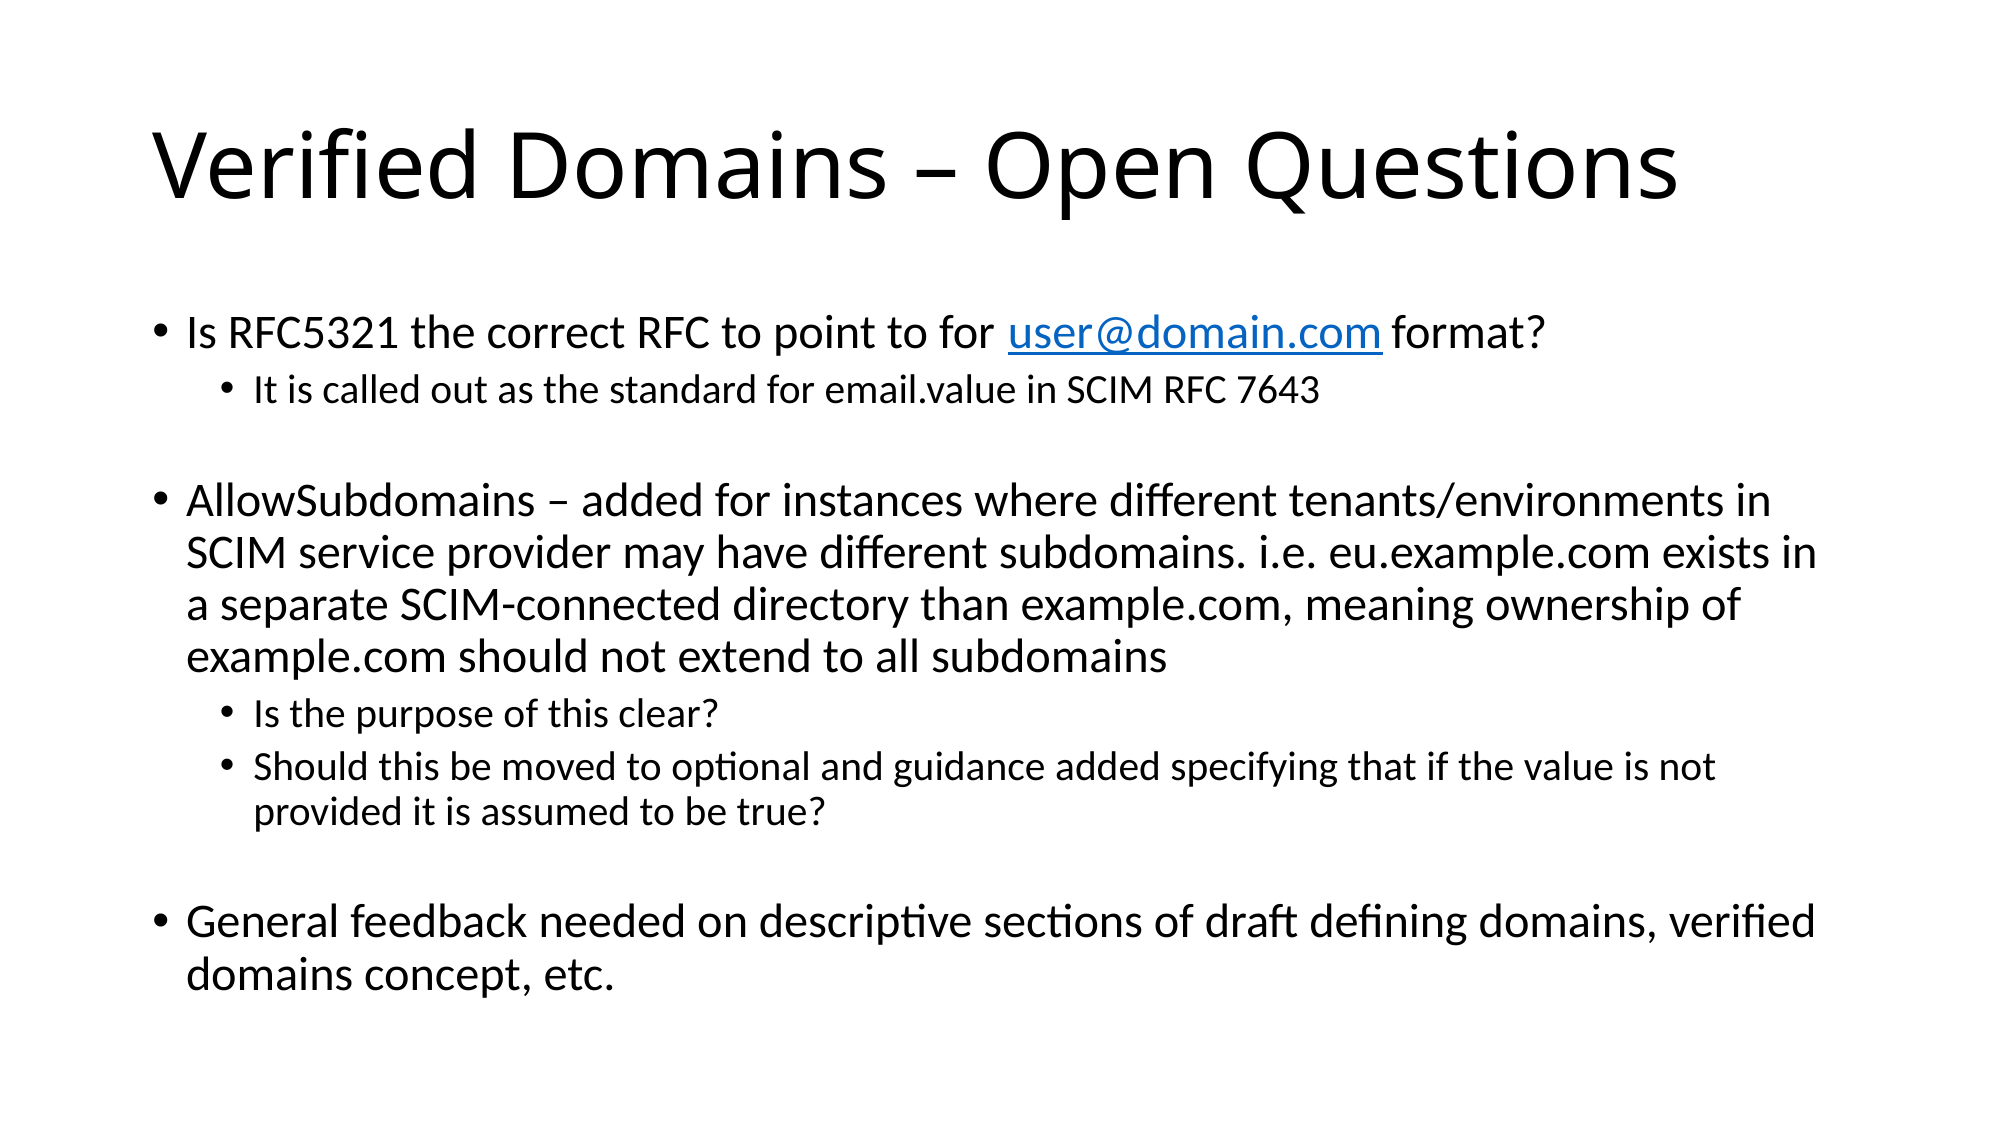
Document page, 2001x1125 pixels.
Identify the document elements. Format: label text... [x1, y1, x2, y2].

title Verified Domains – Open Questions [137, 59, 1863, 278]
list Is RFC5321 the correct RFC to point to for user@domain.com format? It is called out as the standard for email.value in SCIM RFC 7643 AllowSubdomains – added for instances where different tenants/environments in SCIM service provider may have different subdomains. i.e. eu.example.com exists in a separate SCIM-connected directory than example.com, meaning ownership of example.com should not extend to all subdomains Is the purpose of this clear? Should this be moved to optional and guidance added specifying that if the value is not provided it is assumed to be true? General feedback needed on descriptive sections of draft defining domains, verified domains concept, etc. [137, 299, 1863, 1014]
